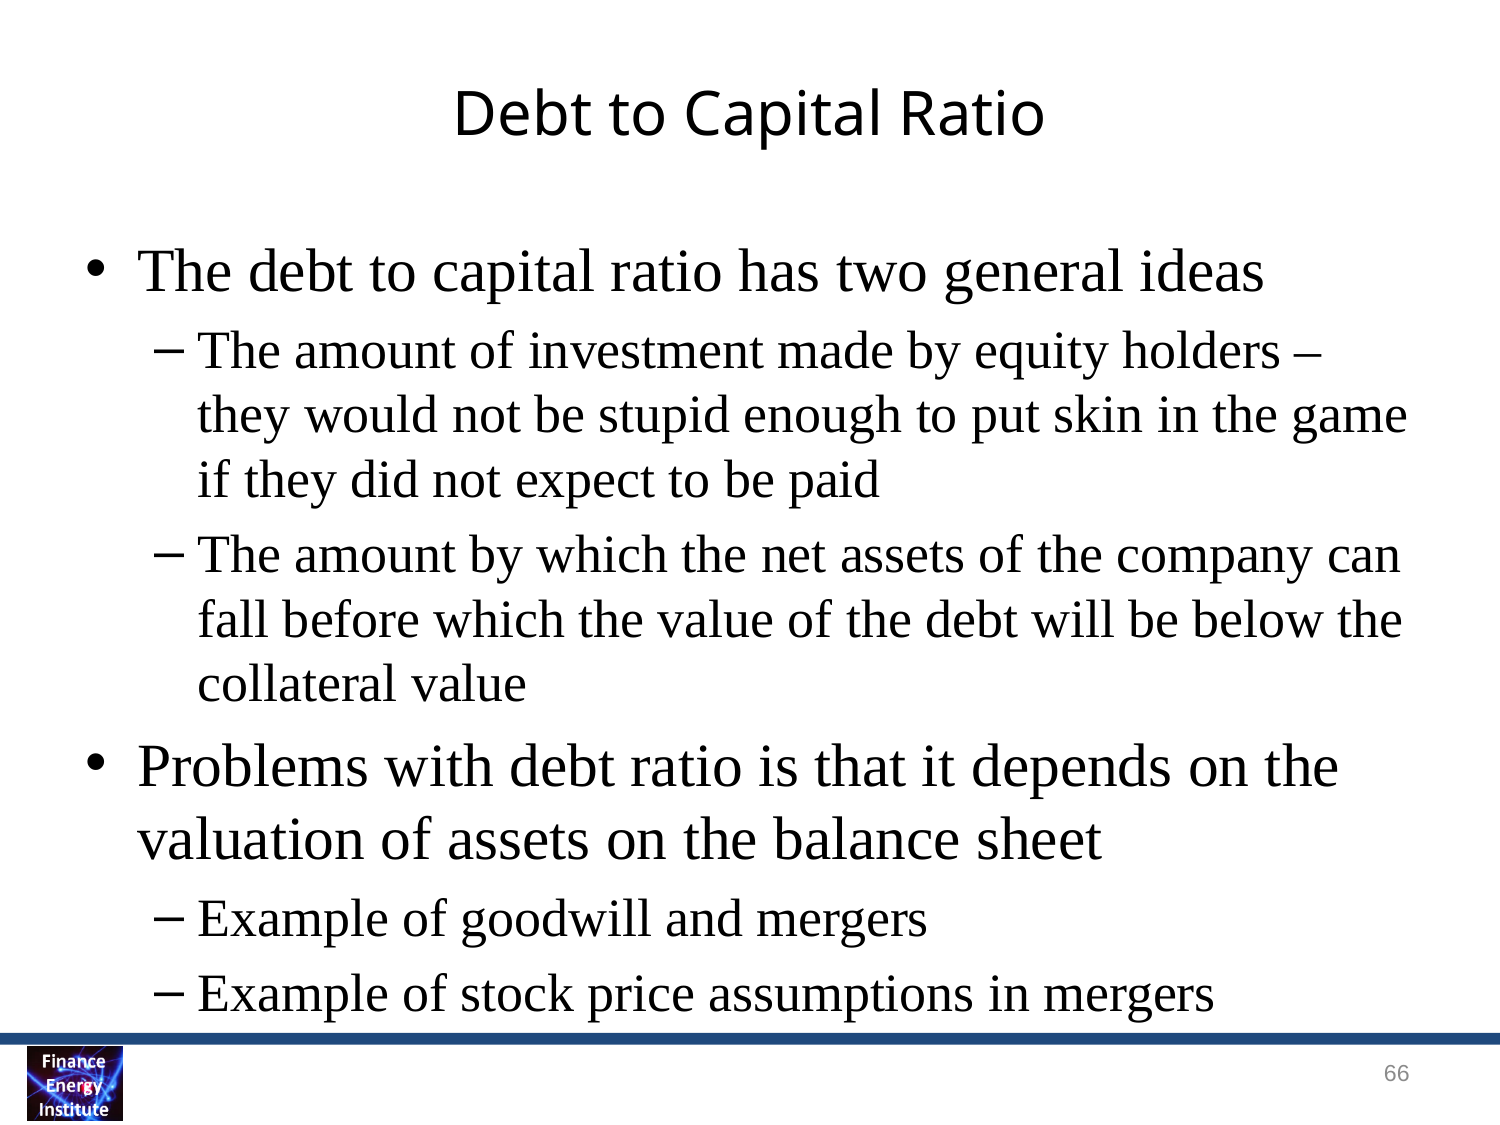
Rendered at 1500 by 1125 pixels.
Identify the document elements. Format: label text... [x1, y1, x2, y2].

title Debt to Capital Ratio [70, 56, 1430, 164]
list The debt to capital ratio has two general ideas The amount of investment made by equity holders – they would not be stupid enough to put skin in the game if they did not expect to be paid The amount by which the net assets of the company can fall before which the value of the debt will be below the collateral value Problems with debt ratio is that it depends on the valuation of assets on the balance sheet Example of goodwill and mergers Example of stock price assumptions in mergers [70, 222, 1430, 1032]
slide_number 66 [1074, 1042, 1425, 1103]
picture [27, 1046, 123, 1121]
